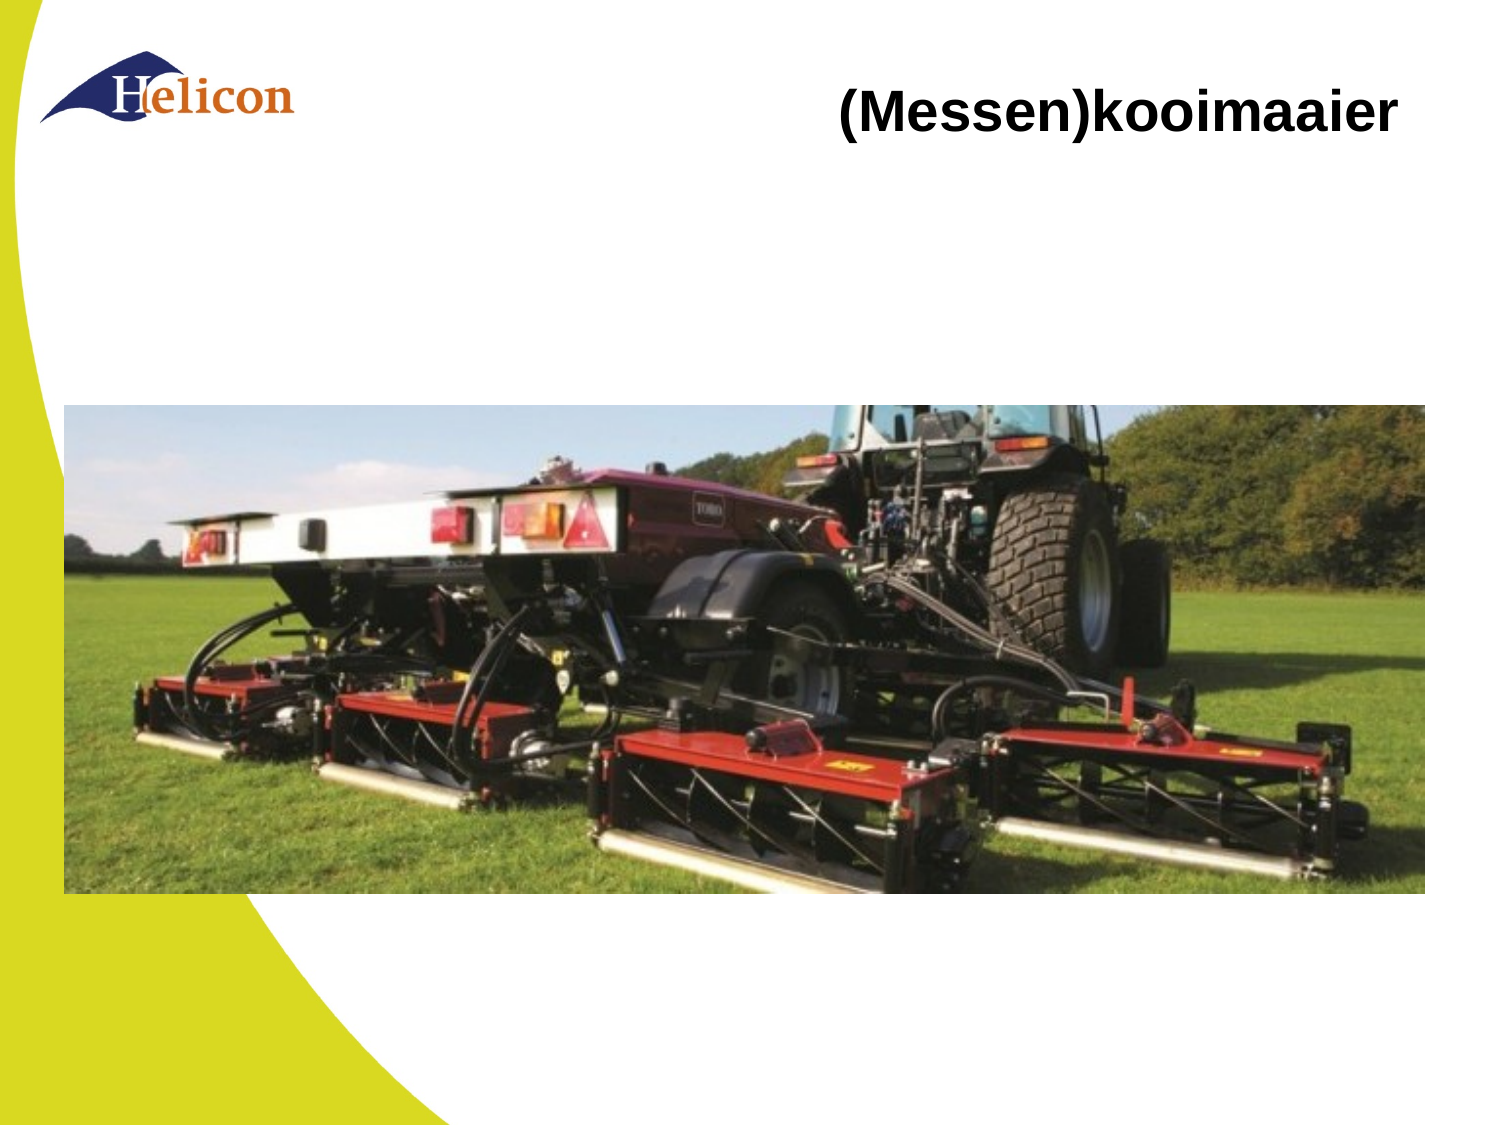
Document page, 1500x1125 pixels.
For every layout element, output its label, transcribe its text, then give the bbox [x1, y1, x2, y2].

title (Messen)kooimaaier [324, 54, 1415, 161]
picture [0, 0, 1500, 1125]
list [64, 405, 1426, 894]
